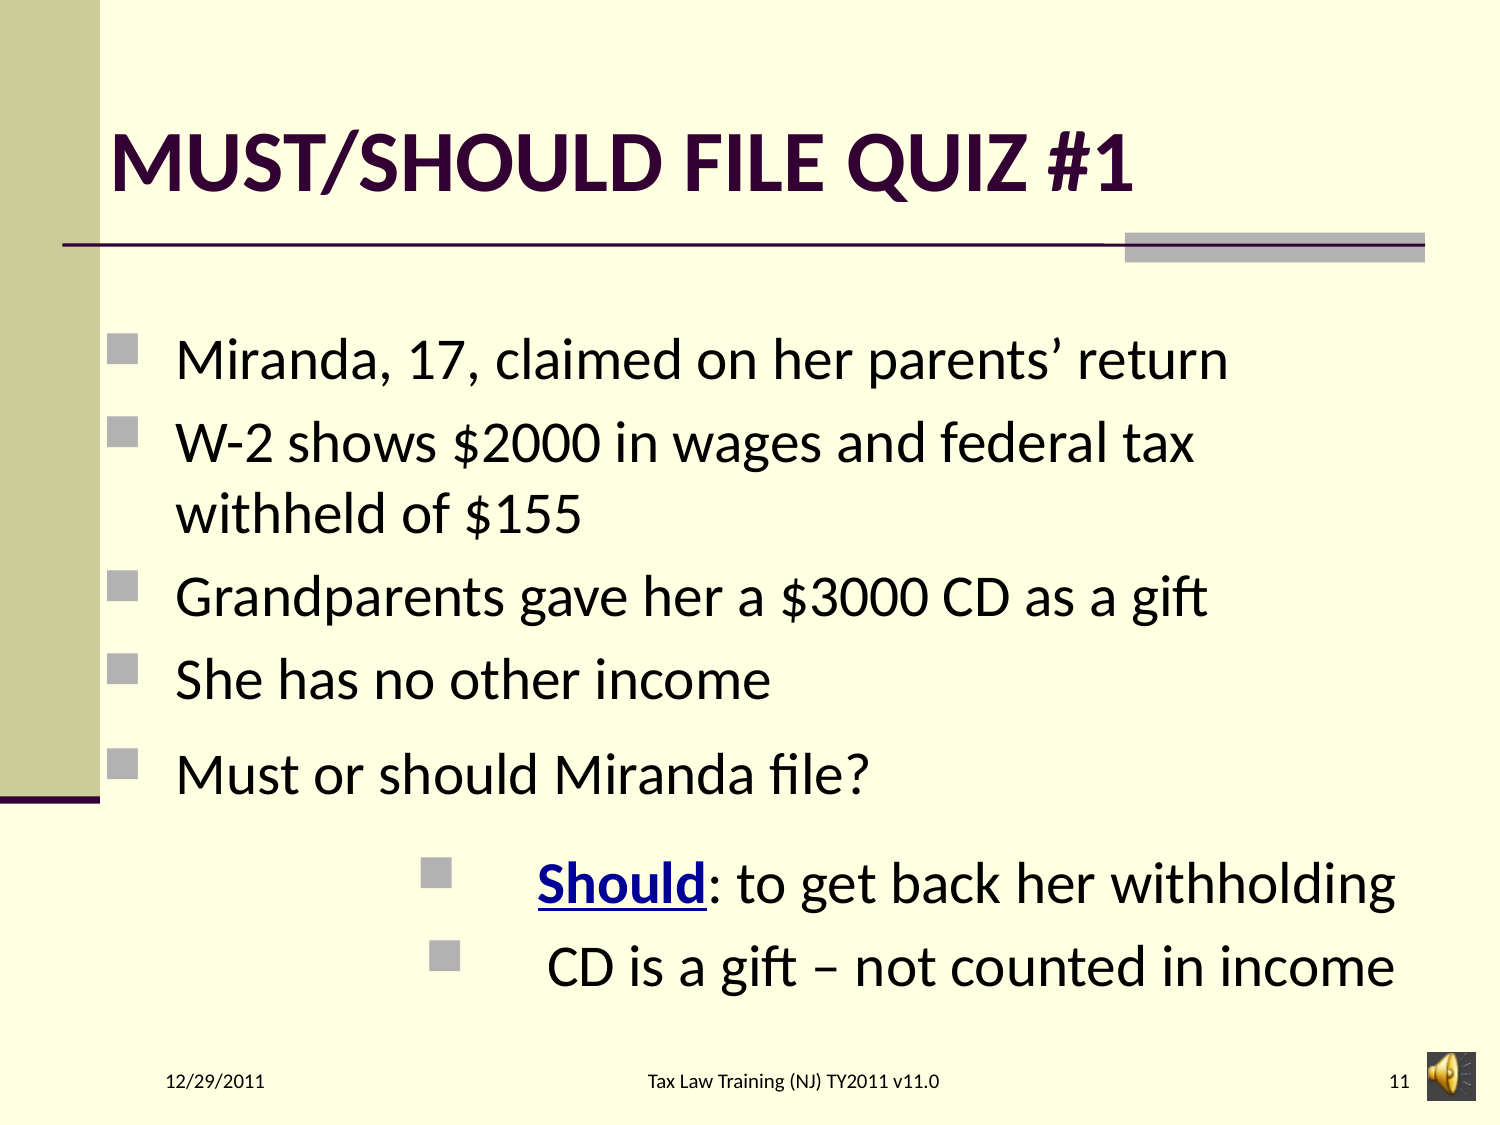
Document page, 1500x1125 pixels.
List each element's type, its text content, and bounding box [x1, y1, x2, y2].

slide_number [149, 1050, 476, 1101]
title MUST/SHOULD FILE QUIZ #1 [94, 63, 1407, 250]
slide_number 11 [1112, 1049, 1426, 1101]
list Miranda, 17, claimed on her parents’ return W-2 shows $2000 in wages and federal tax withheld of $155 Grandparents gave her a $3000 CD as a gift She has no other income Must or should Miranda file? Should: to get back her withholding CD is a gift – not counted in income [87, 312, 1413, 1013]
footer Tax Law Training (NJ) TY2011 v11.0 [549, 1049, 1038, 1101]
picture [1426, 1051, 1477, 1102]
